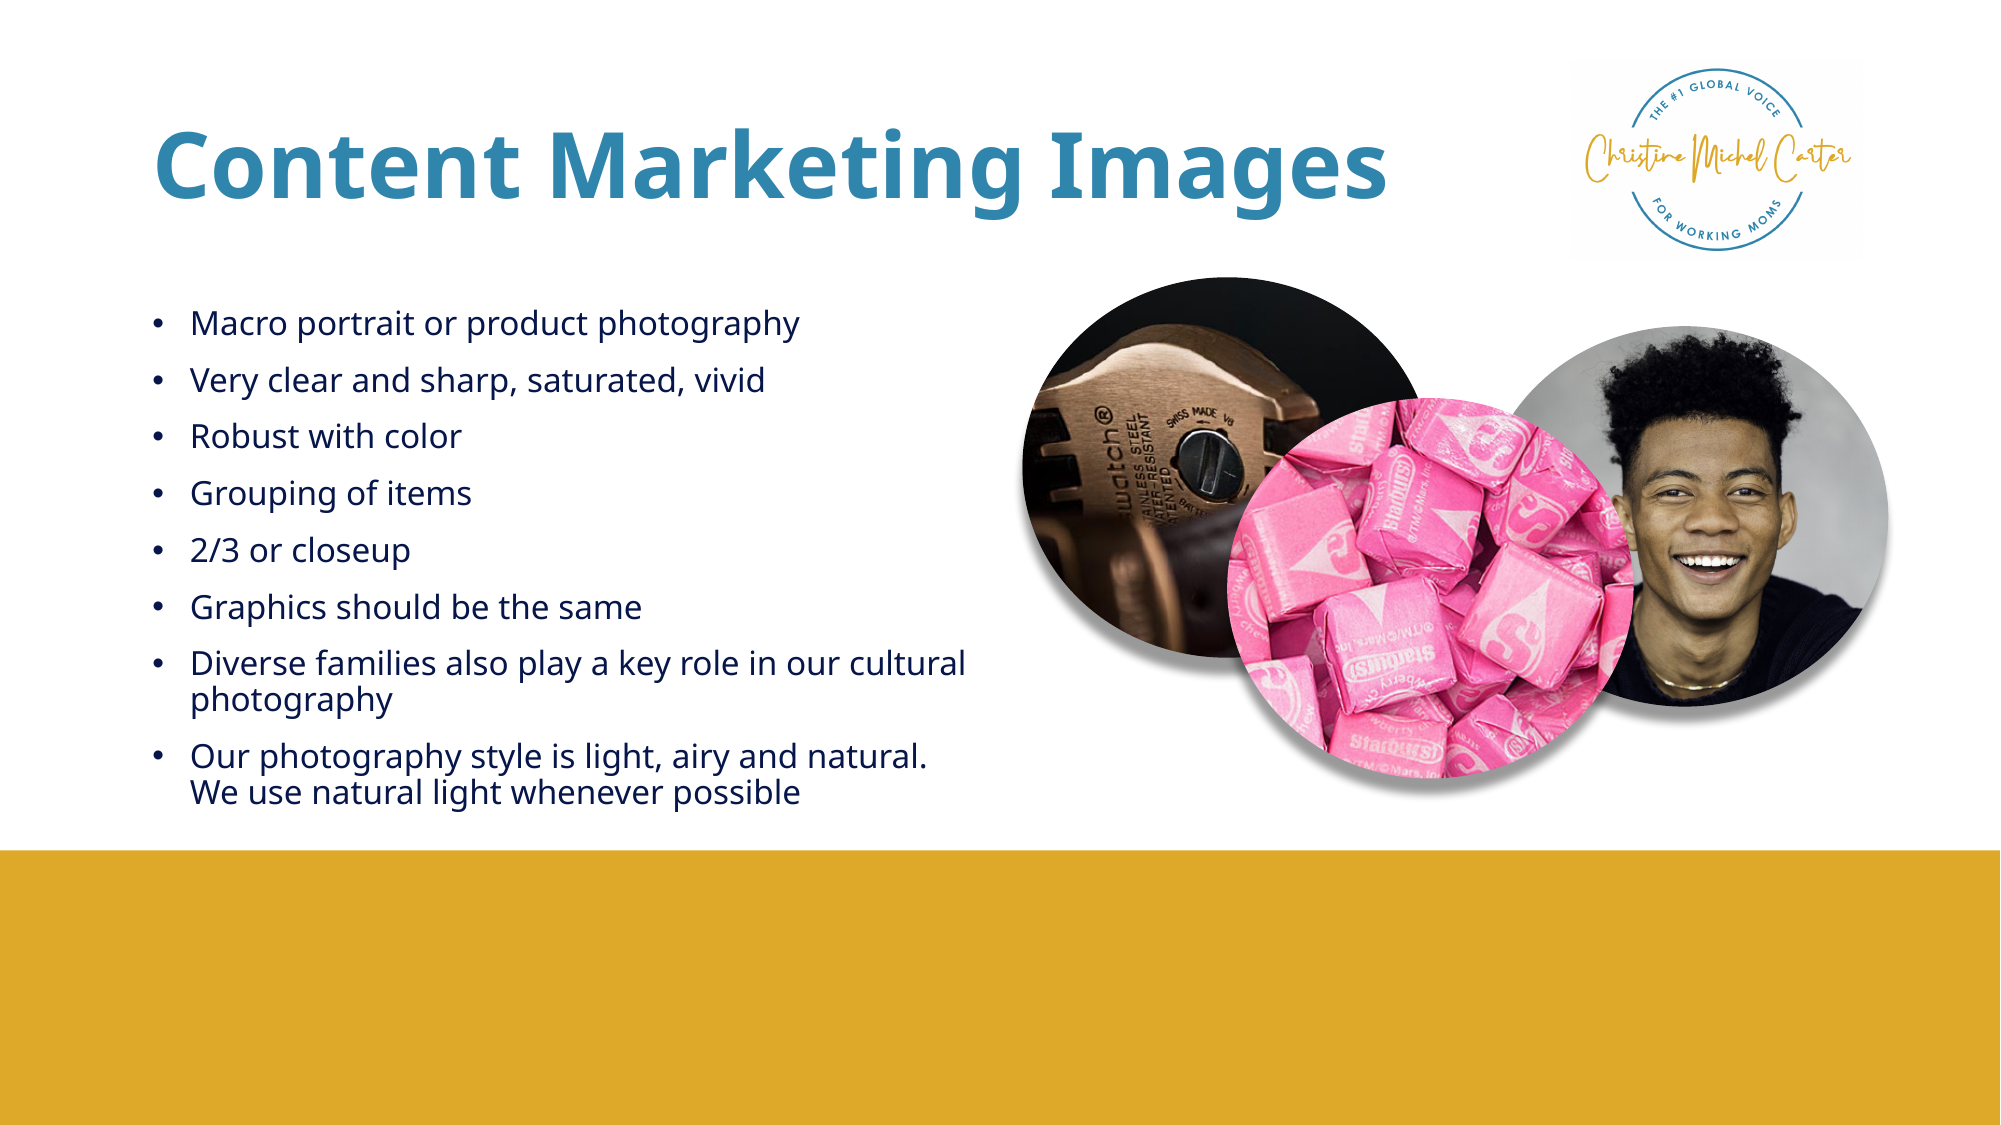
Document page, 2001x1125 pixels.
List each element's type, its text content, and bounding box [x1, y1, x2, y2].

picture [1022, 276, 1889, 779]
text_box [0, 849, 2000, 1125]
picture [1571, 59, 1863, 260]
list Macro portrait or product photography Very clear and sharp, saturated, vivid Robust with color Grouping of items 2/3 or closeup Graphics should be the same Diverse families also play a key role in our cultural photography Our photography style is light, airy and natural. We use natural light whenever possible [137, 299, 1000, 849]
title Content Marketing Images [137, 59, 1863, 278]
